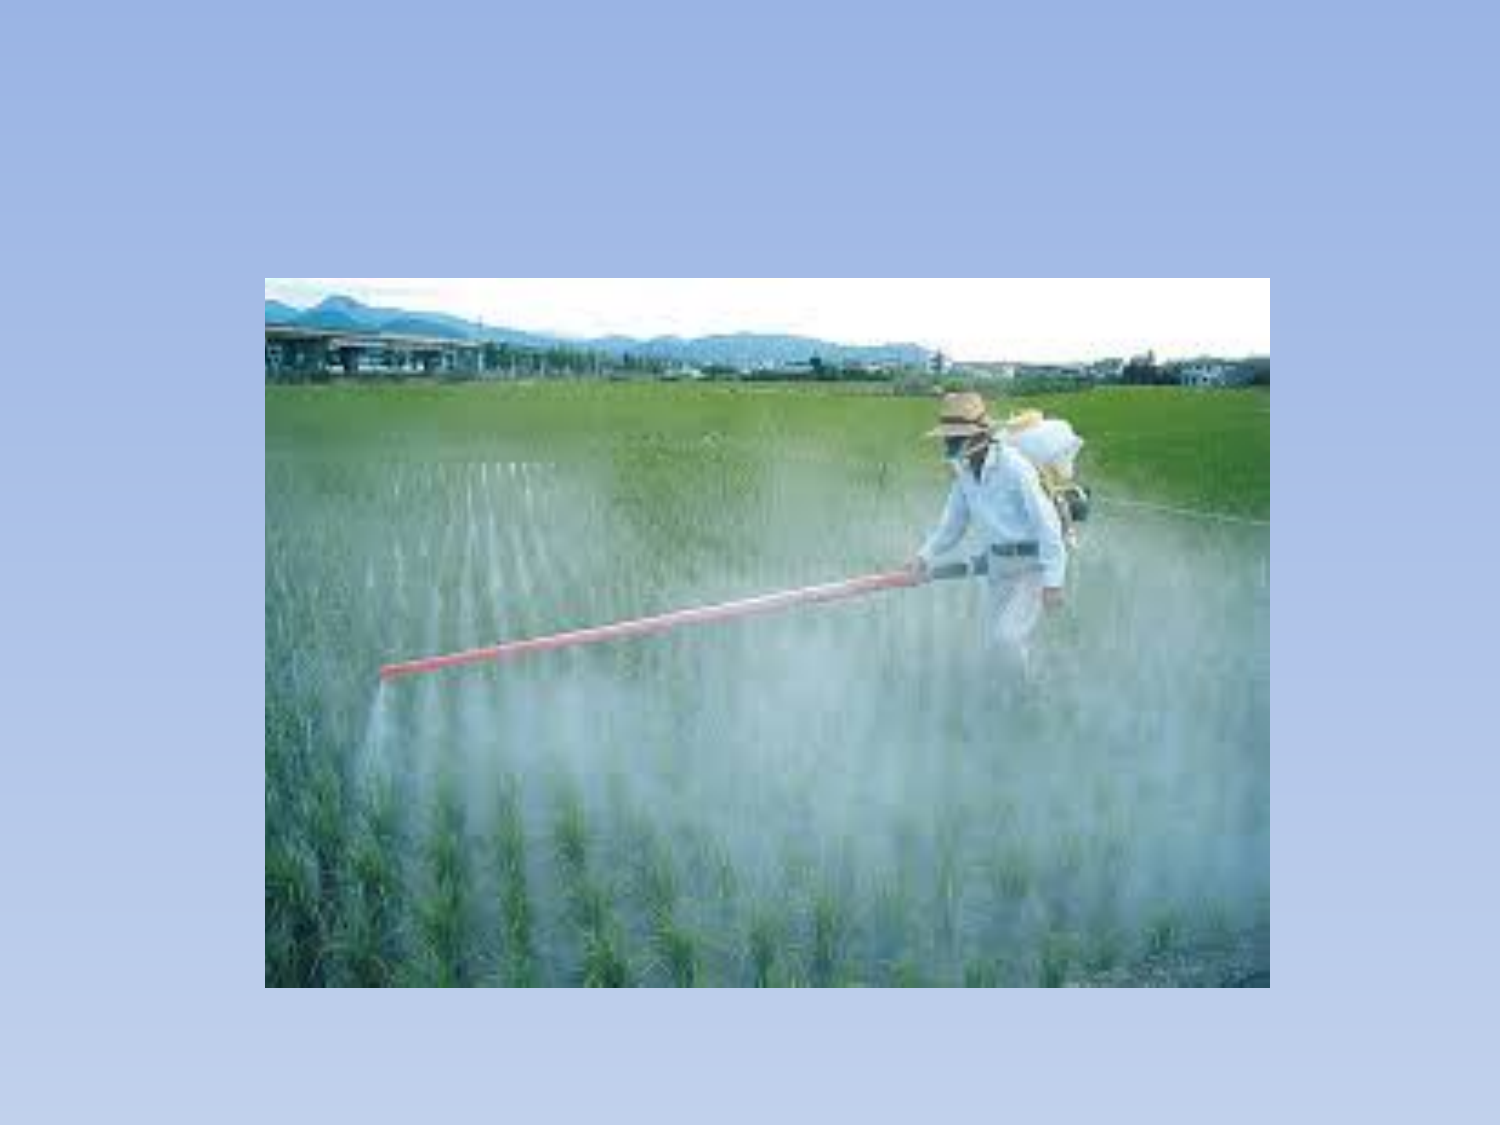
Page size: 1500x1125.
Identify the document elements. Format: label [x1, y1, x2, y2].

list [265, 278, 1270, 988]
